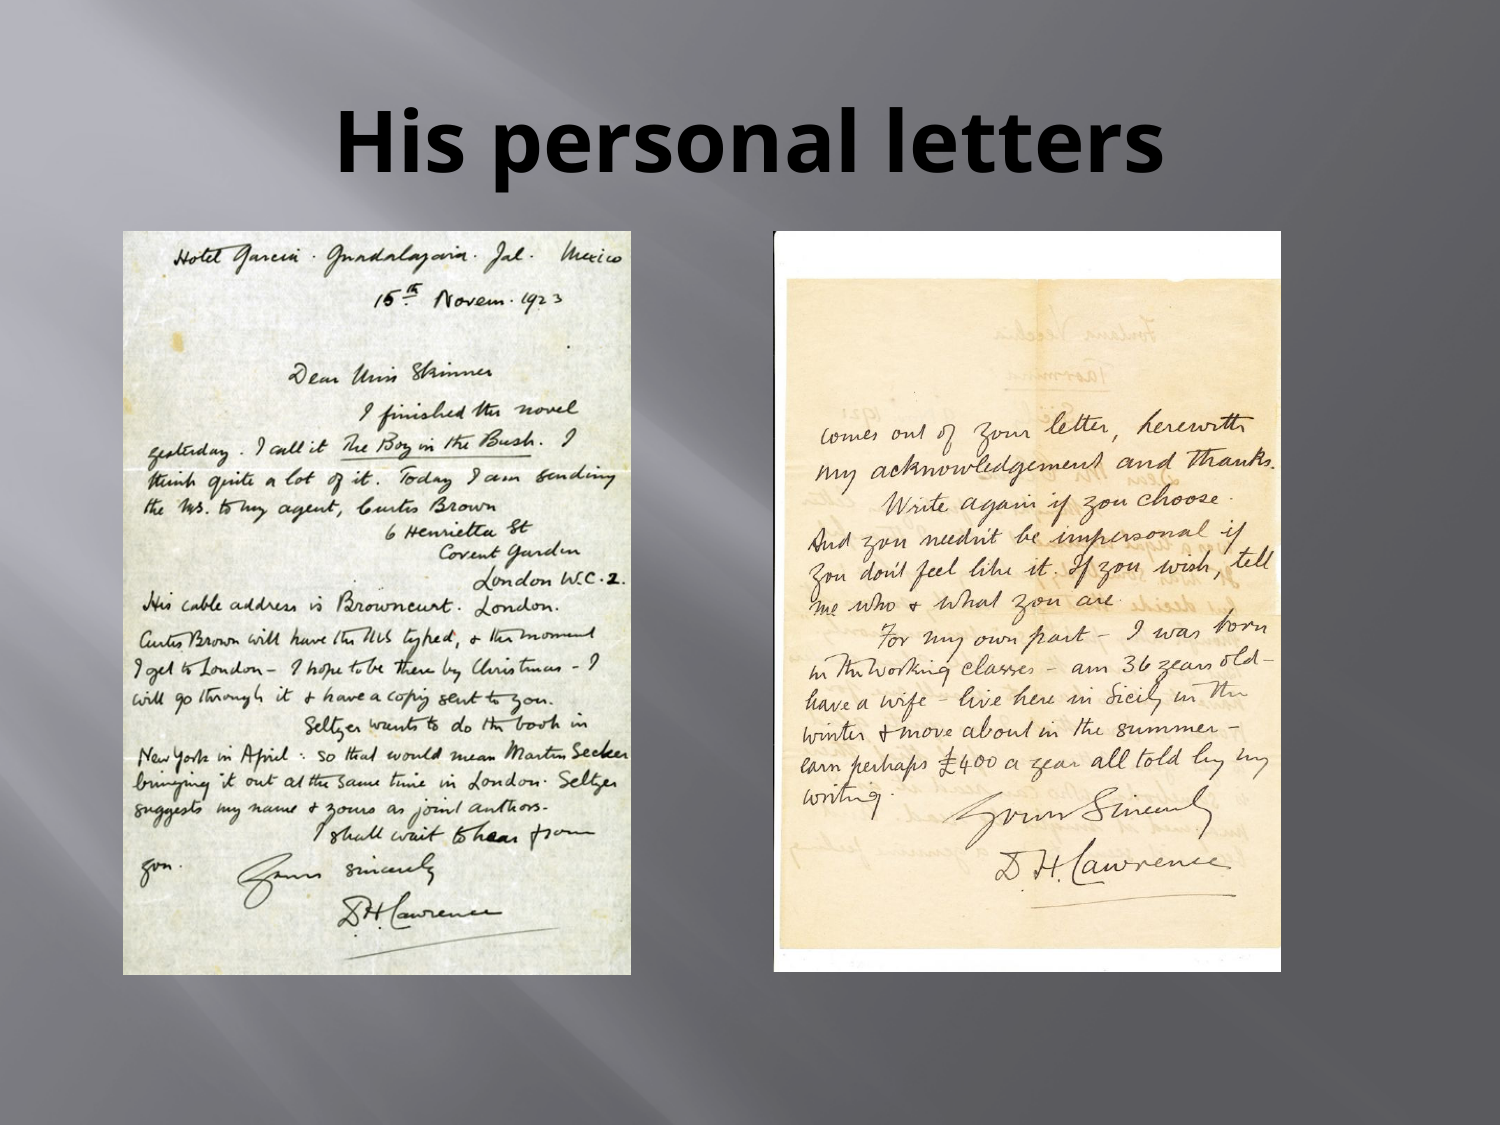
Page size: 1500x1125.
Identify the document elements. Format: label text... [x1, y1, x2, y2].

picture [123, 231, 631, 975]
picture [773, 231, 1282, 973]
title His personal letters [75, 45, 1425, 233]
